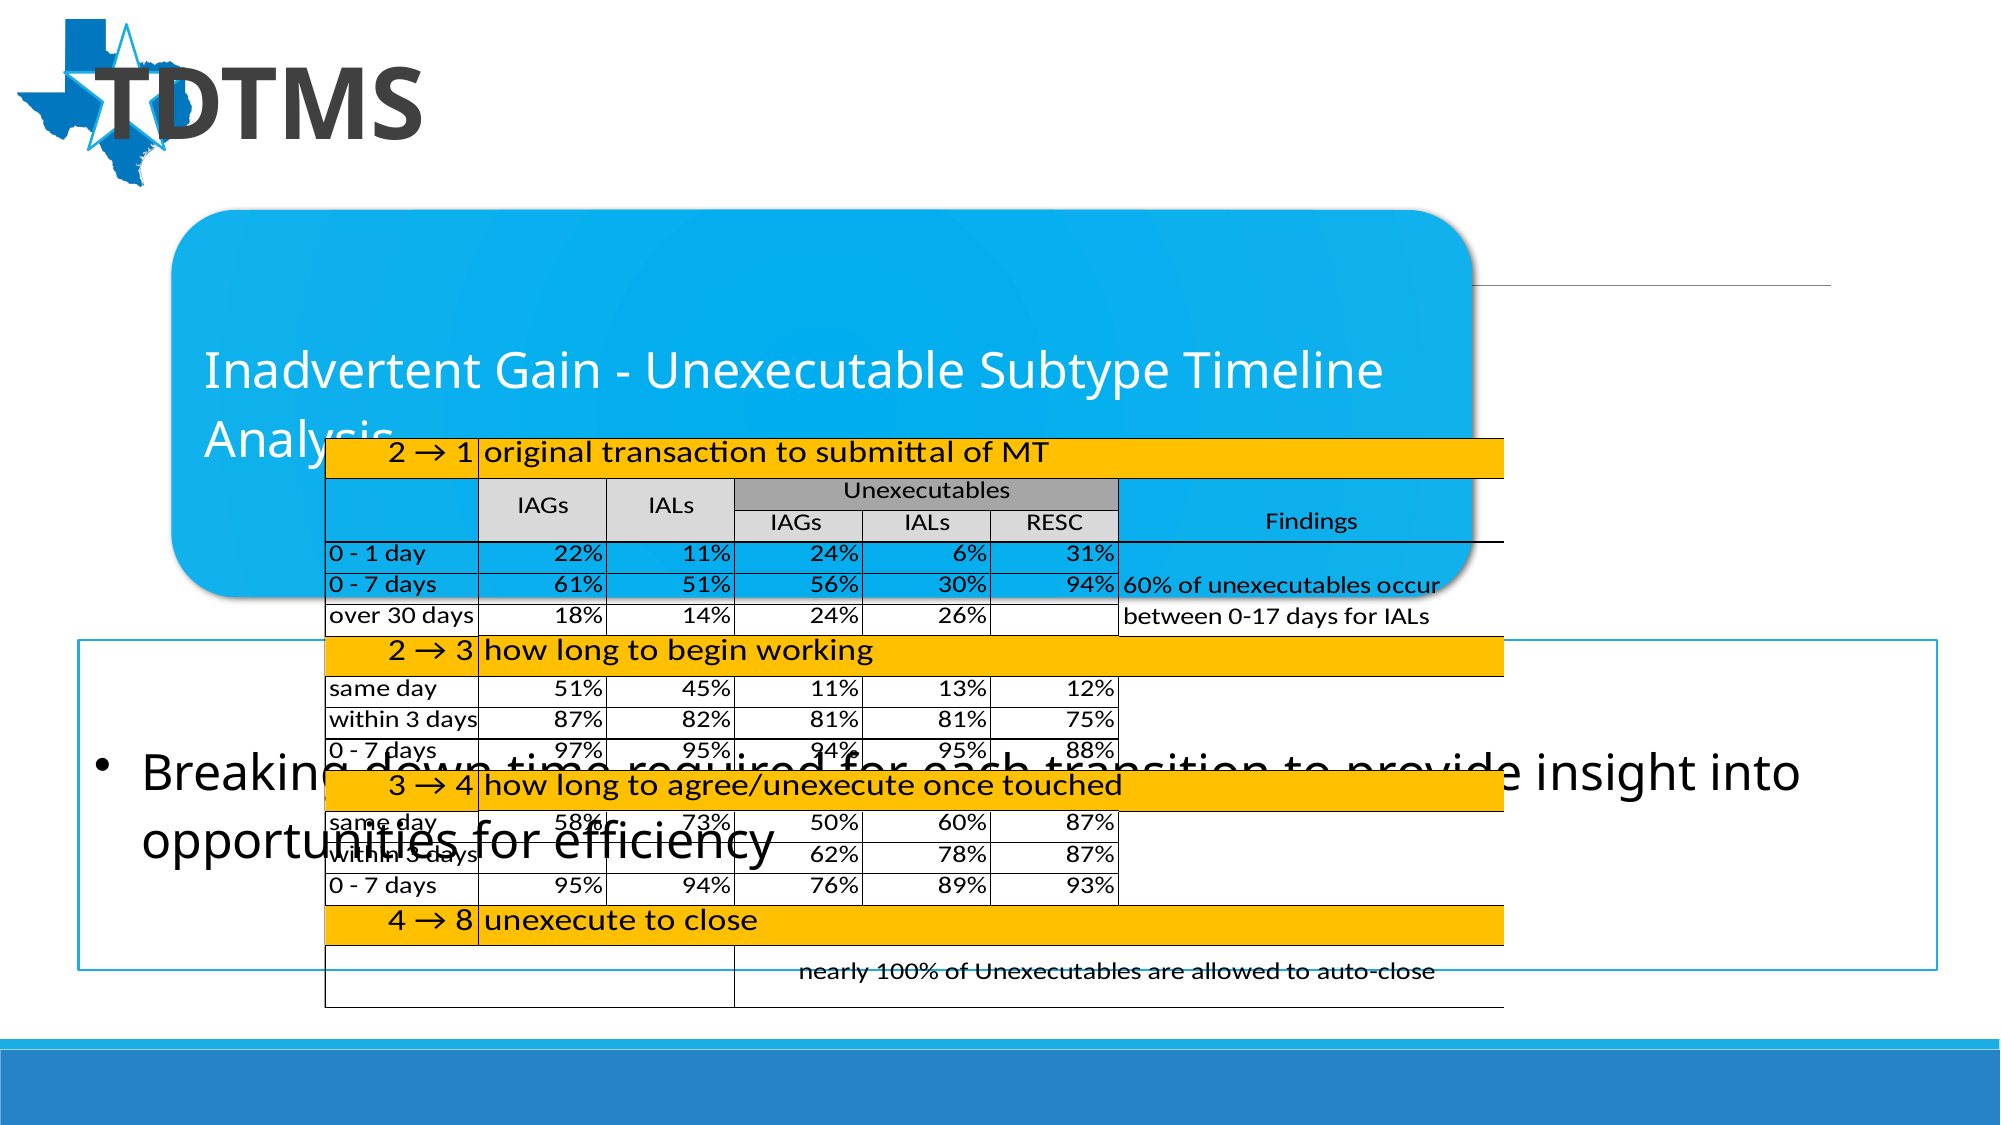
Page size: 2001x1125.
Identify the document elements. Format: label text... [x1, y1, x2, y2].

title TDTMS [199, 24, 1802, 163]
picture [16, 19, 192, 188]
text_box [77, 166, 1938, 971]
picture [324, 437, 1506, 1009]
